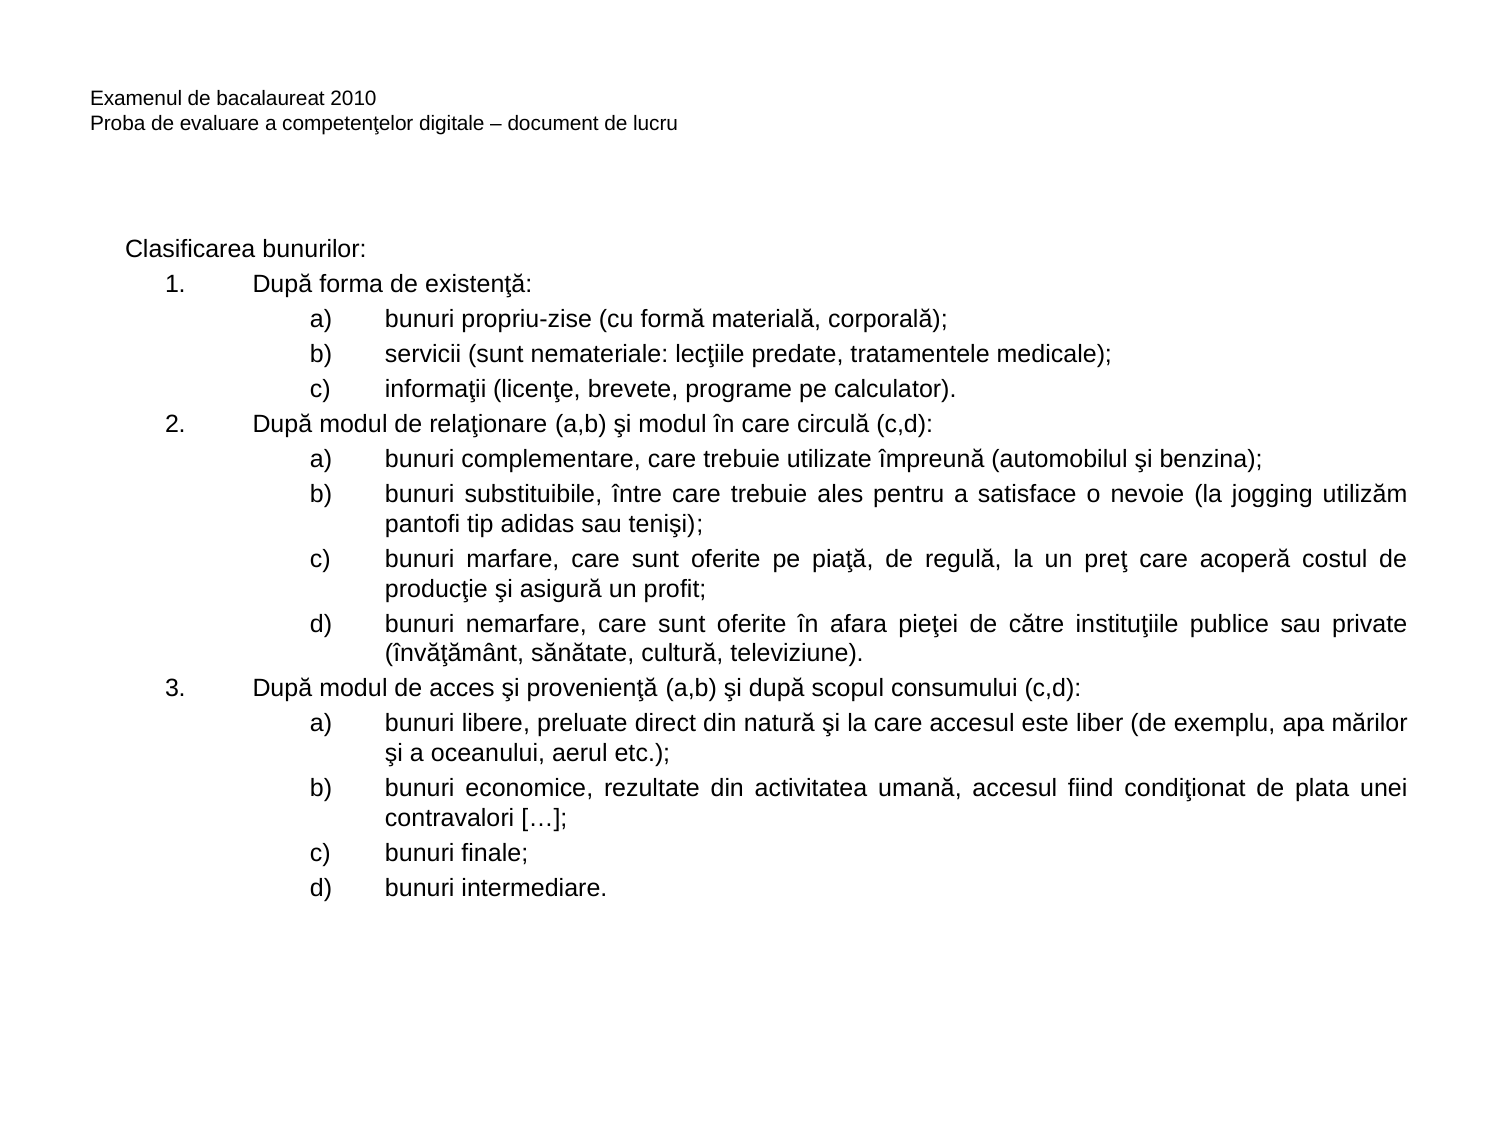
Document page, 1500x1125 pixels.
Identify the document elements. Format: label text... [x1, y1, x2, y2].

title Examenul de bacalaureat 2010 Proba de evaluare a competenţelor digitale – document de lucru [74, 44, 1426, 176]
list Clasificarea bunurilor: După forma de existenţă: bunuri propriu-zise (cu formă materială, corporală); servicii (sunt nemateriale: lecţiile predate, tratamentele medicale); informaţii (licenţe, brevete, programe pe calculator). După modul de relaţionare (a,b) şi modul în care circulă (c,d): bunuri complementare, care trebuie utilizate împreună (automobilul şi benzina); bunuri substituibile, între care trebuie ales pentru a satisface o nevoie (la jogging utilizăm pantofi tip adidas sau tenişi); bunuri marfare, care sunt oferite pe piaţă, de regulă, la un preţ care acoperă costul de producţie şi asigură un profit; bunuri nemarfare, care sunt oferite în afara pieţei de către instituţiile publice sau private (învăţământ, sănătate, cultură, televiziune). După modul de acces şi provenienţă (a,b) şi după scopul consumului (c,d): bunuri libere, preluate direct din natură şi la care accesul este liber (de exemplu, apa mărilor şi a oceanului, aerul etc.); bunuri economice, rezultate din activitatea umană, accesul fiind condiţionat de plata unei contravalori […]; bunuri finale; bunuri intermediare. [74, 224, 1426, 1038]
